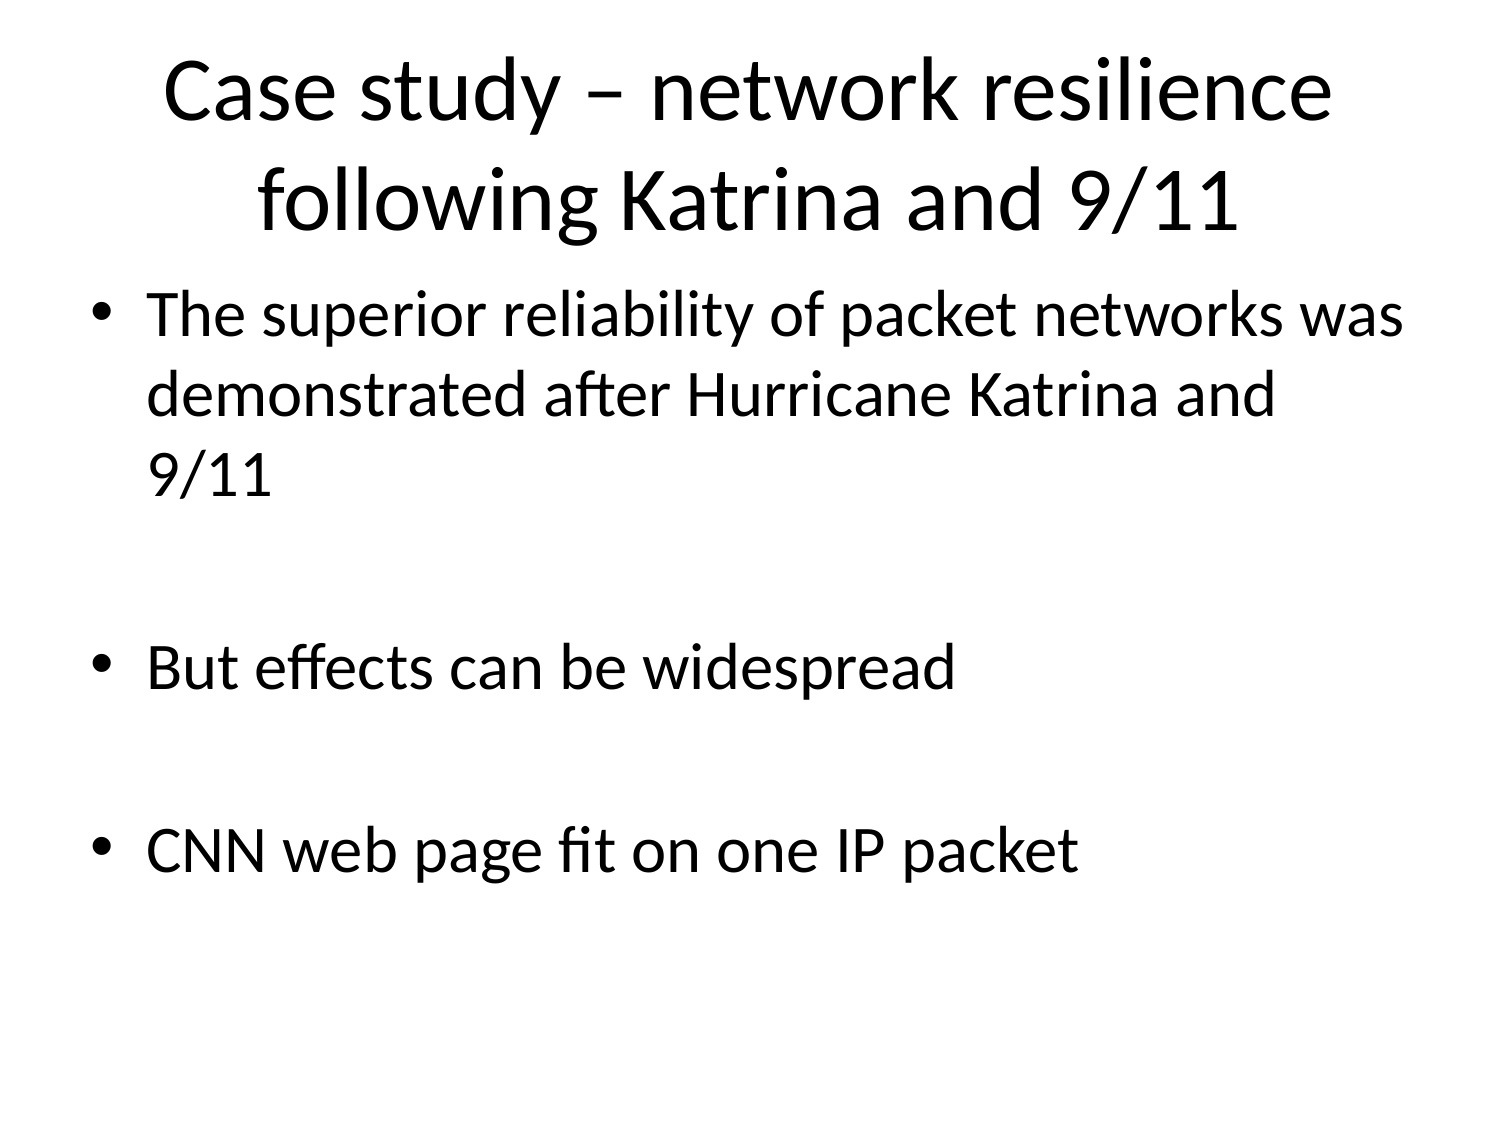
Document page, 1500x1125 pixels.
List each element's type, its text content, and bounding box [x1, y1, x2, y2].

title Case study – network resilience following Katrina and 9/11 [74, 44, 1426, 233]
list The superior reliability of packet networks was demonstrated after Hurricane Katrina and 9/11 But effects can be widespread CNN web page fit on one IP packet [74, 262, 1426, 1006]
